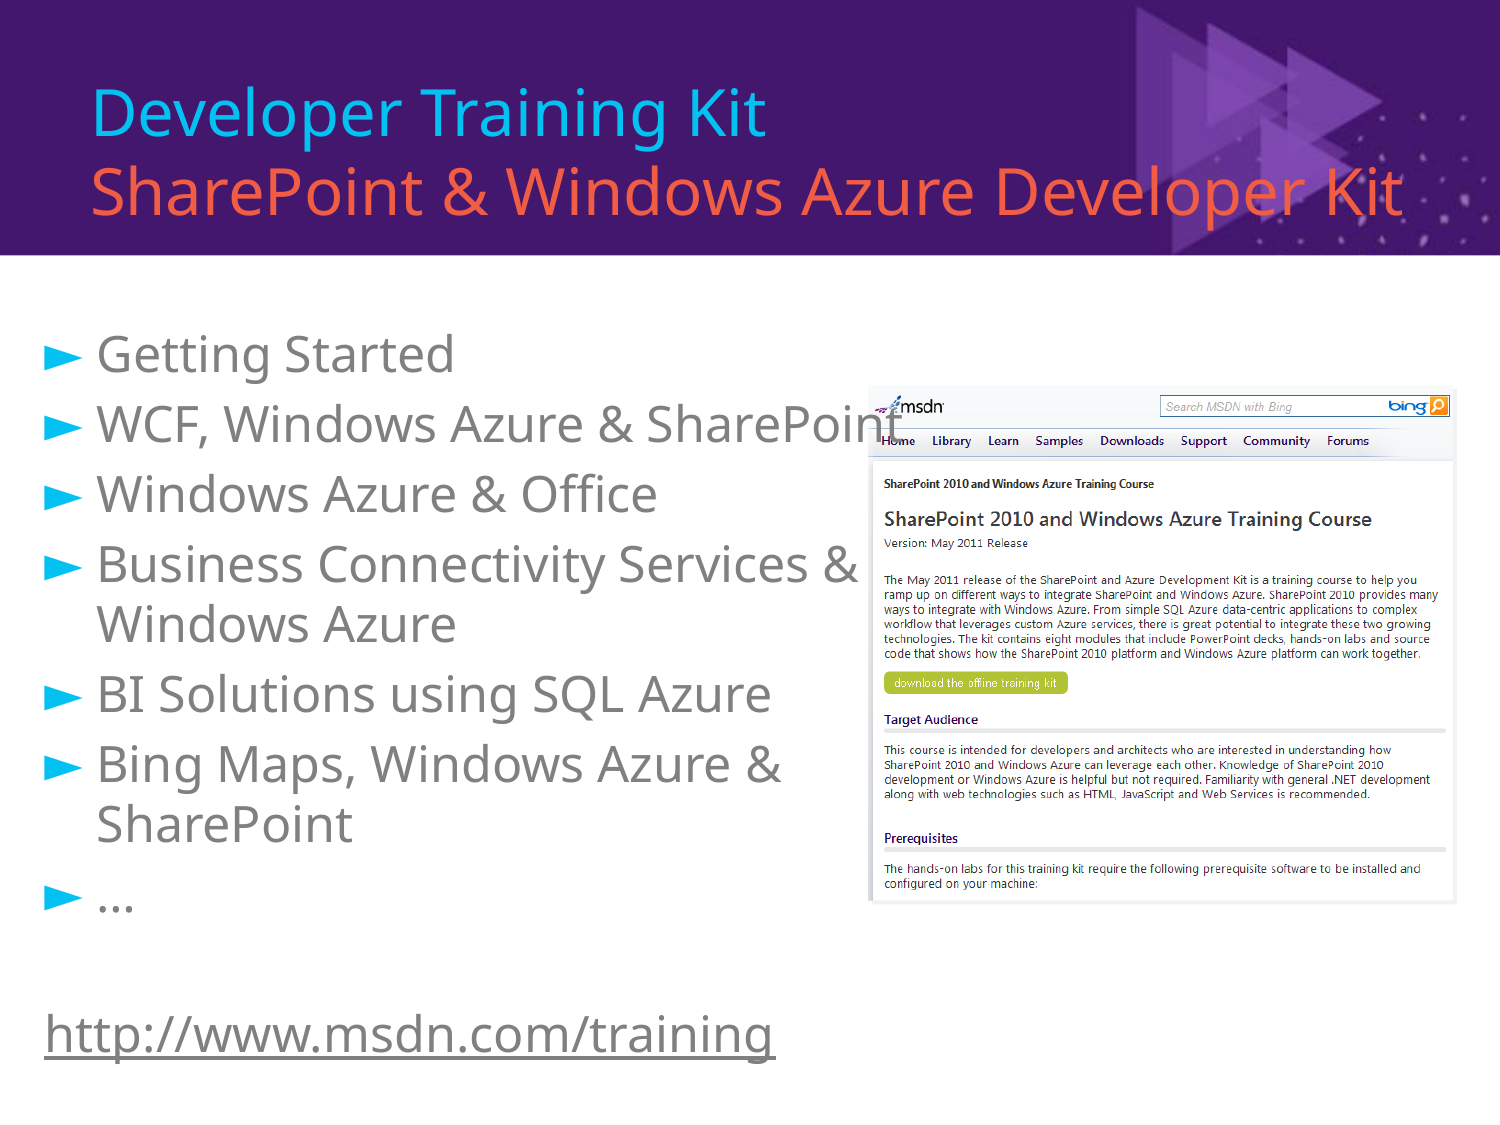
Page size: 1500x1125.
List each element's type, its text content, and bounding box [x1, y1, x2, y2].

slide_number [75, 1042, 425, 1103]
list Getting Started WCF, Windows Azure & SharePoint Windows Azure & Office Business Connectivity Services & Windows Azure BI Solutions using SQL Azure Bing Maps, Windows Azure & SharePoint … http://www.msdn.com/training [29, 314, 987, 1083]
picture [0, 0, 1500, 255]
picture [867, 385, 1453, 901]
title Developer Training Kit SharePoint & Windows Azure Developer Kit [75, 56, 1425, 244]
